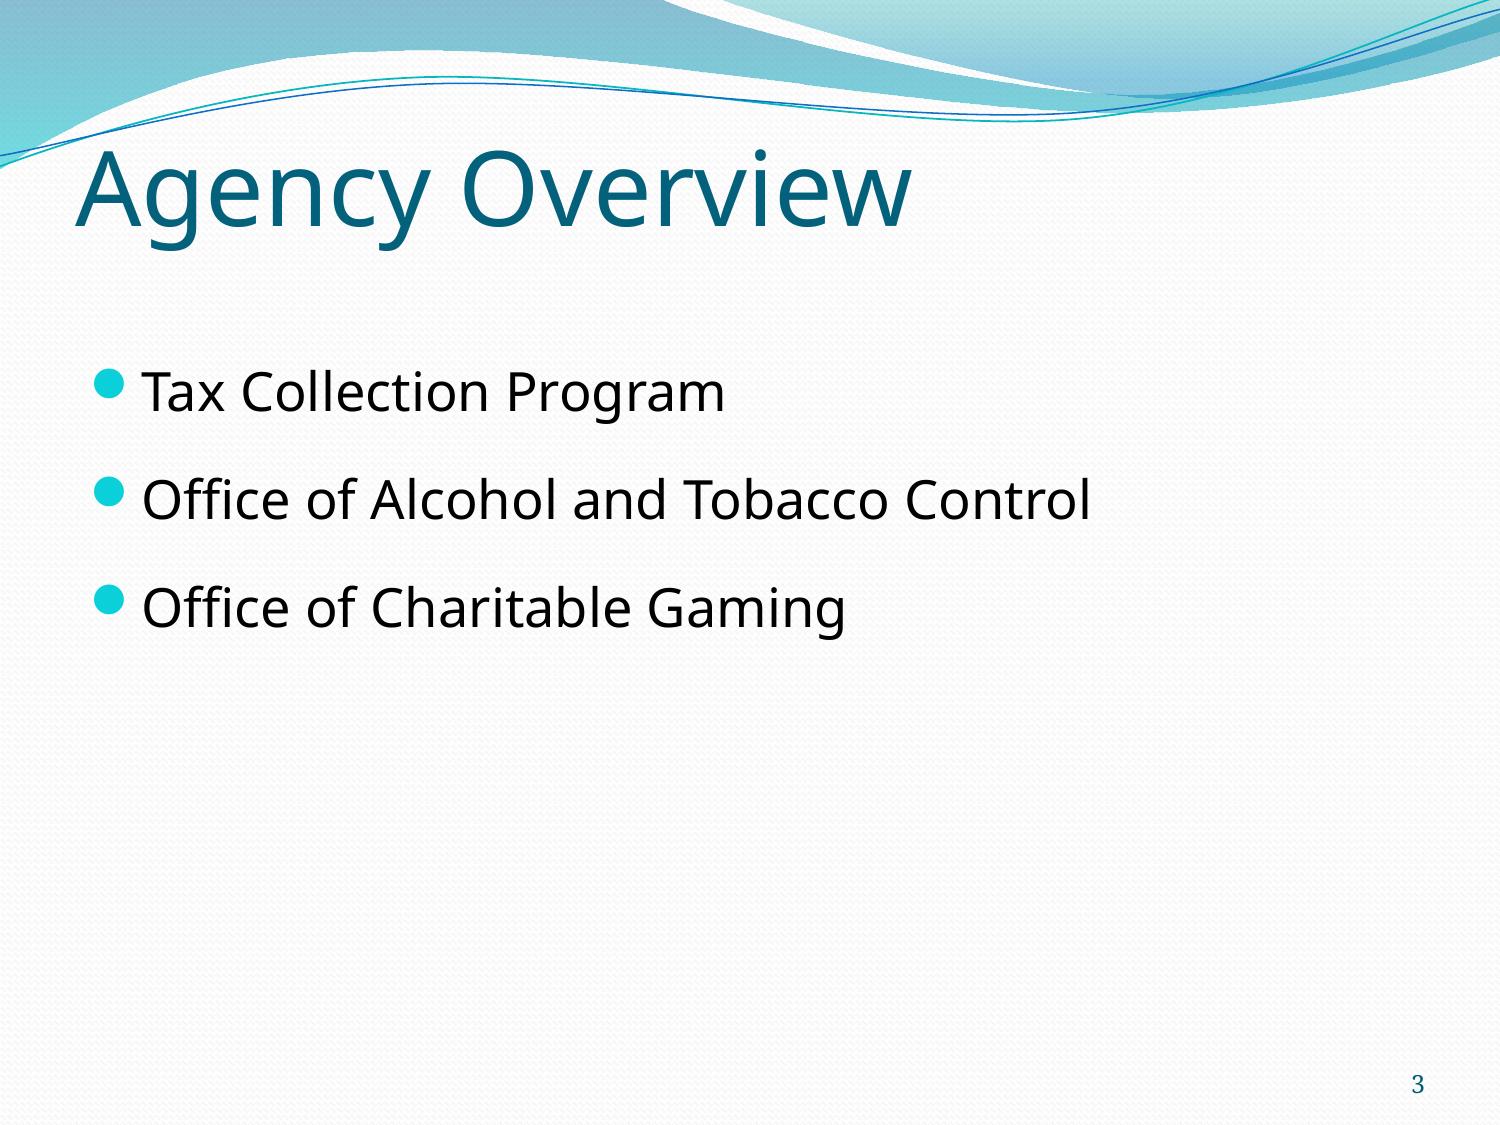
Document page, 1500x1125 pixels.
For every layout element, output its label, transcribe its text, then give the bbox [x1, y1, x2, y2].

slide_number 3 [1299, 1042, 1425, 1103]
title Agency Overview [75, 60, 1425, 248]
list Tax Collection Program Office of Alcohol and Tobacco Control Office of Charitable Gaming [75, 317, 1425, 1038]
